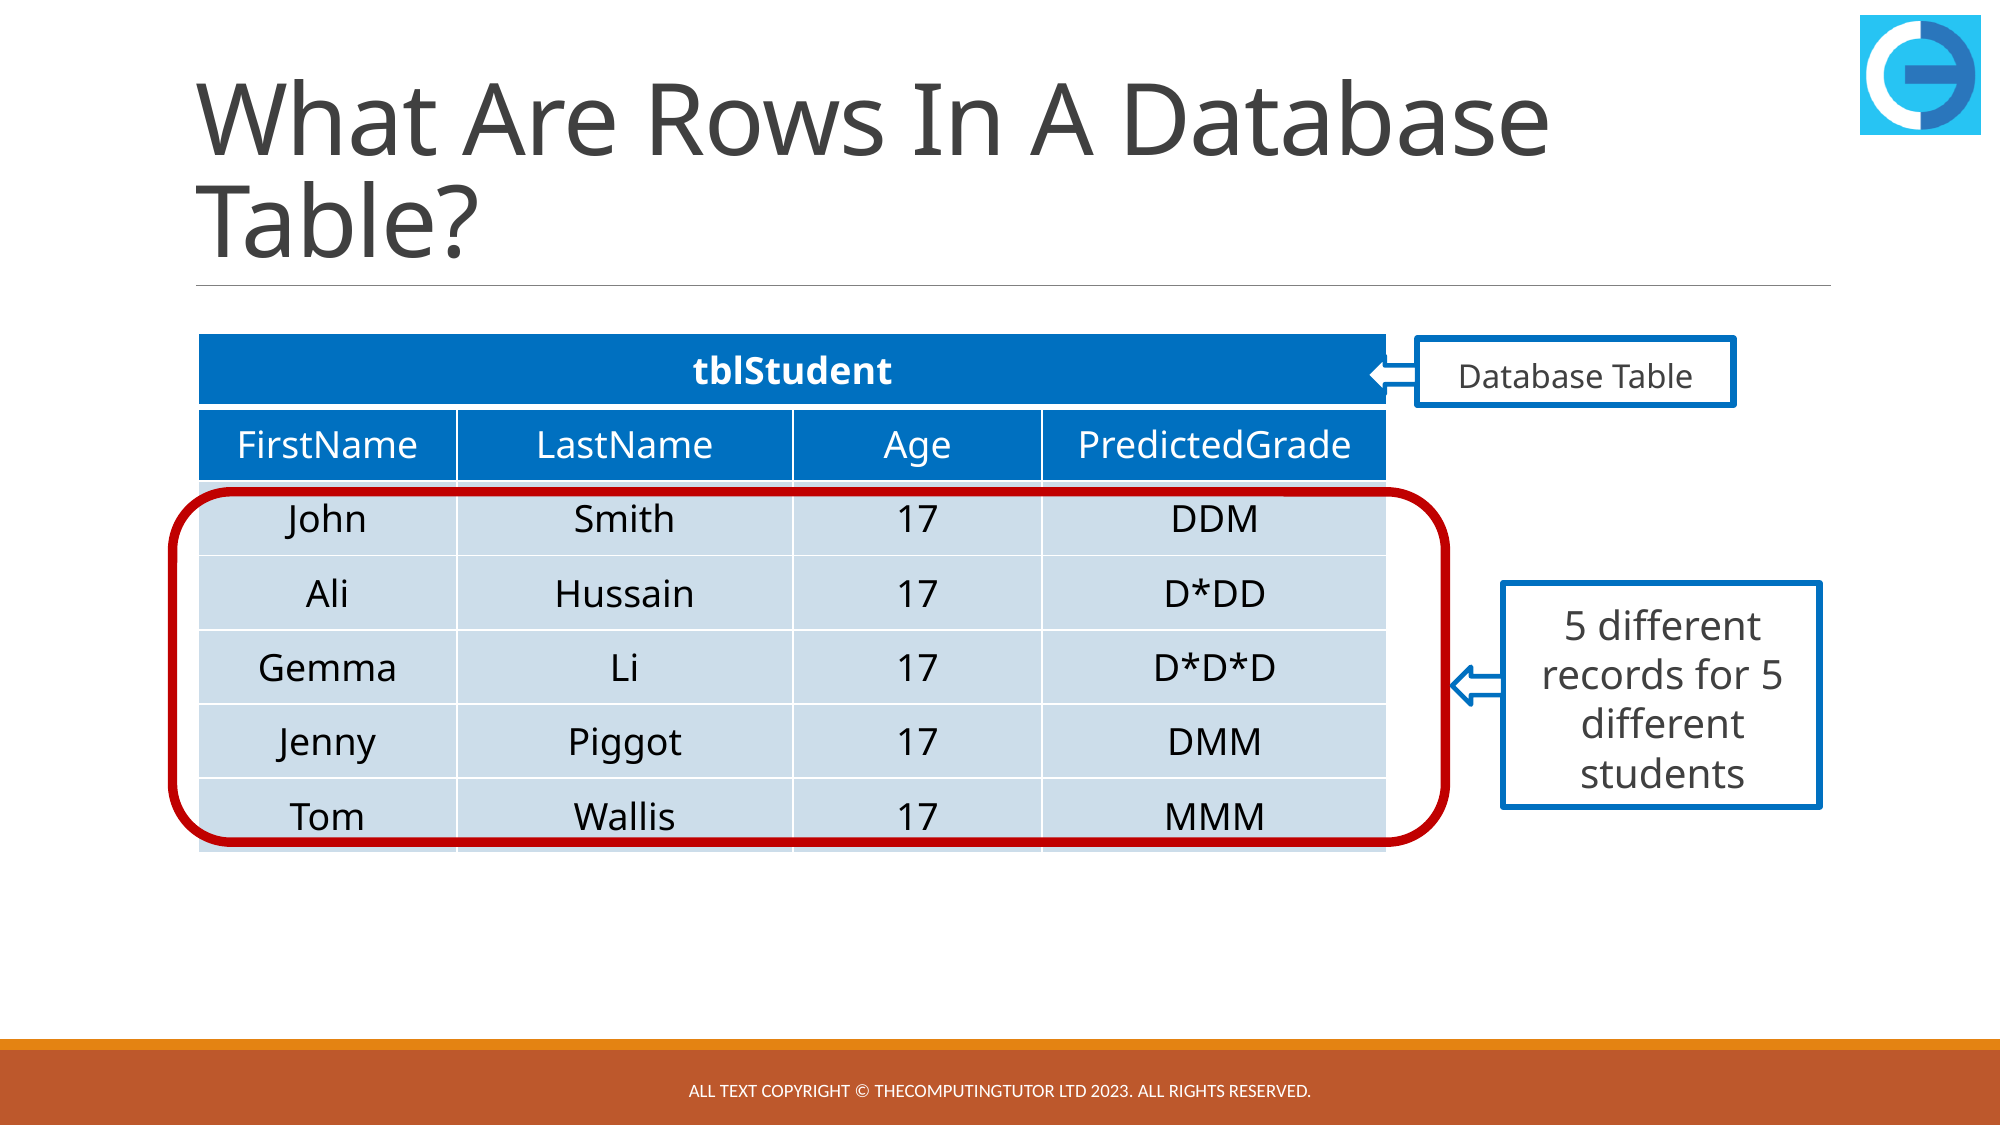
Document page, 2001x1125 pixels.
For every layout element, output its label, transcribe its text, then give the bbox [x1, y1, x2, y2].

table_cell Smith [458, 482, 792, 490]
picture [1860, 15, 1981, 135]
table_cell Age [794, 410, 1041, 480]
footer All text copyright © TheComputingTutor Ltd 2023. All rights Reserved. [604, 1059, 1396, 1120]
table_cell 17 [794, 844, 1041, 852]
text_box [171, 490, 1447, 844]
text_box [1365, 337, 1735, 406]
table_cell 17 [794, 482, 1041, 490]
table_cell FirstName [199, 410, 456, 480]
table_cell MMM [1043, 844, 1386, 852]
table_header tblStudent [199, 334, 1386, 404]
table_cell John [199, 482, 456, 499]
table_cell PredictedGrade [1043, 410, 1386, 480]
table_cell LastName [458, 410, 792, 480]
title What Are Rows In A Database Table? [180, 47, 1830, 285]
table_cell DDM [1043, 482, 1386, 490]
table_cell Tom [199, 835, 456, 852]
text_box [1451, 582, 1821, 808]
table_cell Wallis [458, 844, 792, 852]
